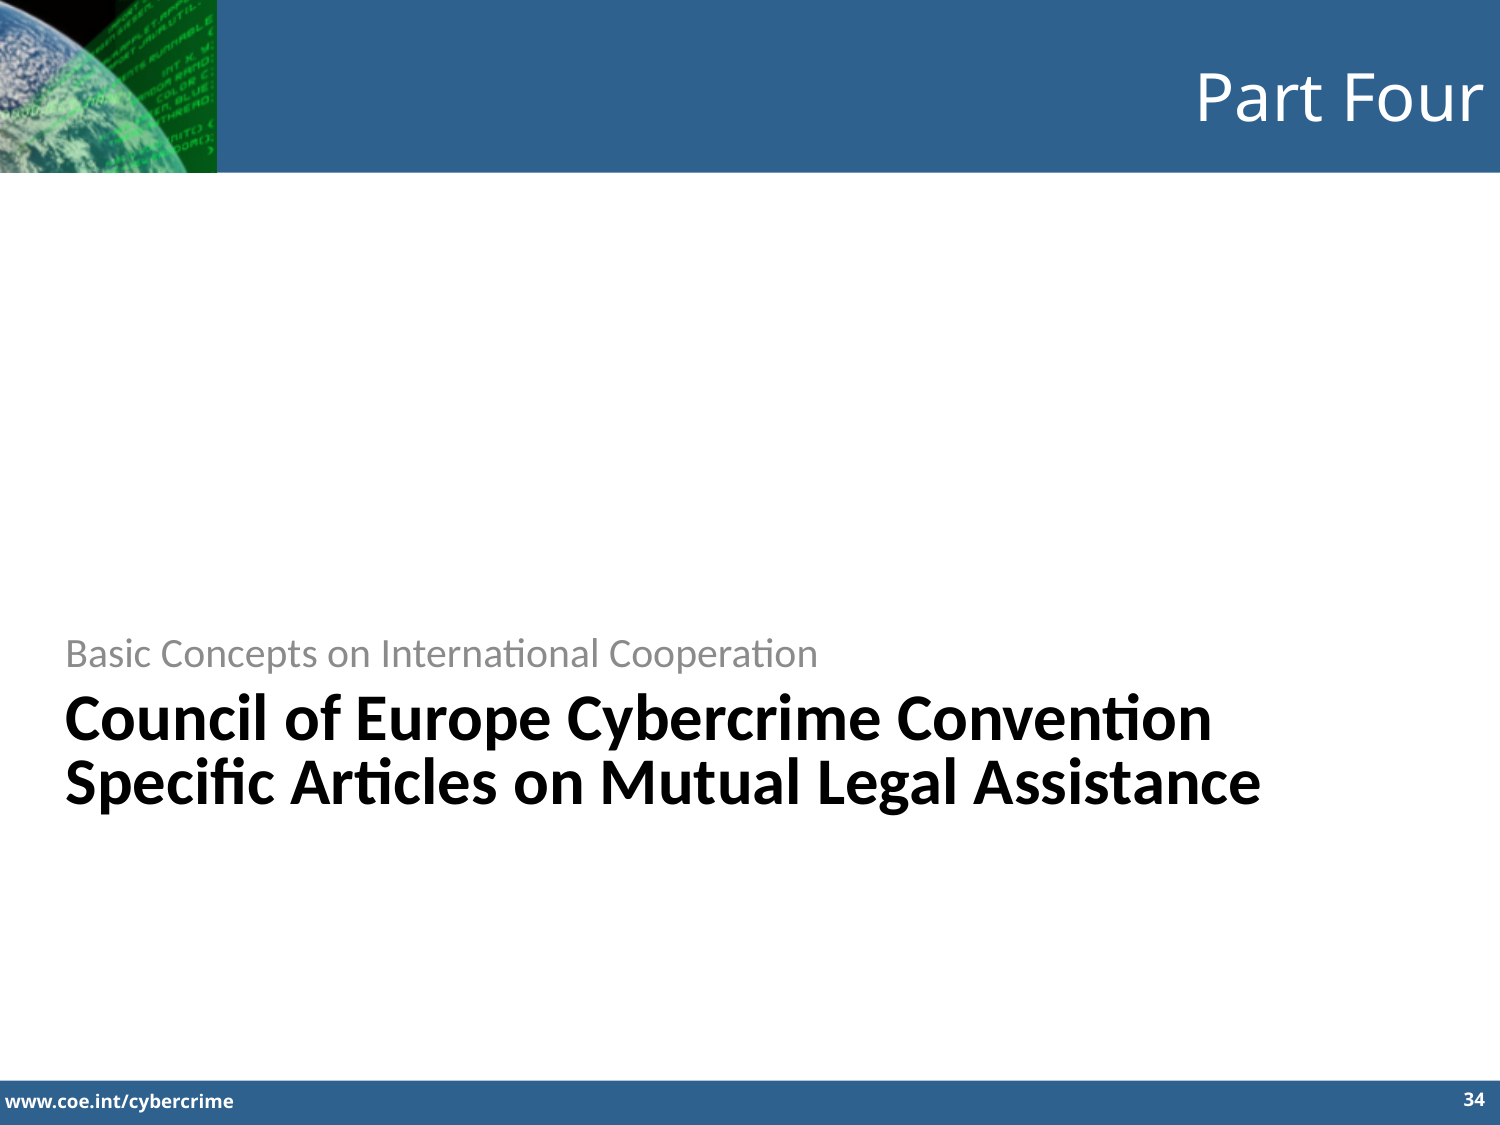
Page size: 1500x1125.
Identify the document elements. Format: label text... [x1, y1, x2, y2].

text_box Basic Concepts on International Cooperation [50, 624, 1326, 682]
picture [0, 1, 217, 173]
text_box Council of Europe Cybercrime Convention Specific Articles on Mutual Legal Assistance [50, 681, 1450, 825]
slide_number 34 [1149, 1079, 1500, 1125]
text_box Part Four [309, 18, 1500, 171]
